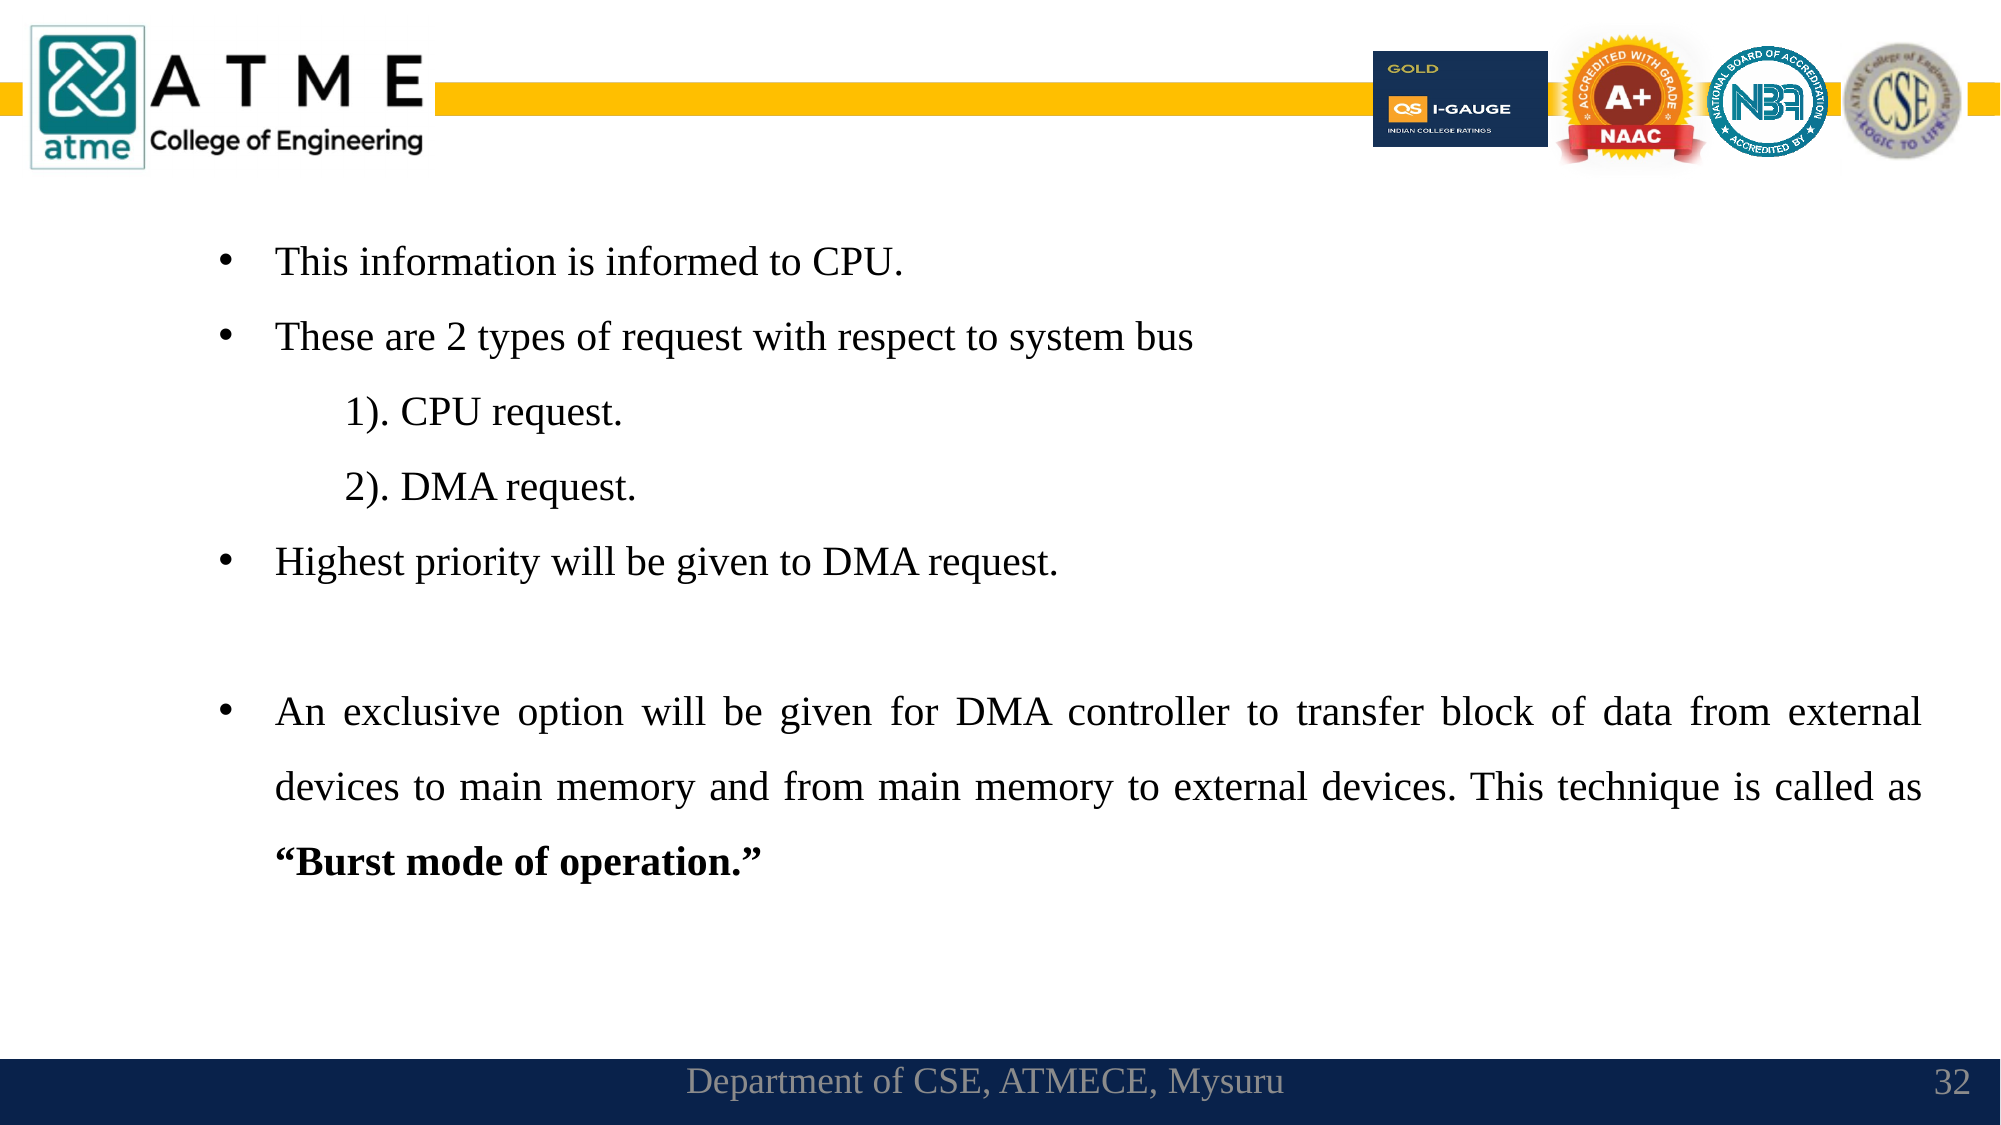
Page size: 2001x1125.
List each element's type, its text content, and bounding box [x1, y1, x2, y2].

picture [0, 1059, 2001, 1125]
footer Department of CSE, ATMECE, Mysuru [501, 1056, 1470, 1102]
picture [1373, 20, 1828, 180]
text_box This information is informed to CPU. These are 2 types of request with respect to system bus 1). CPU request. 2). DMA request. Highest priority will be given to DMA request. An exclusive option will be given for DMA controller to transfer block of data from external devices to main memory and from main memory to external devices. This technique is called as “Burst mode of operation.” [203, 201, 1939, 892]
slide_number 32 [1511, 1057, 1972, 1103]
picture [22, 15, 435, 178]
picture [1840, 26, 1968, 176]
